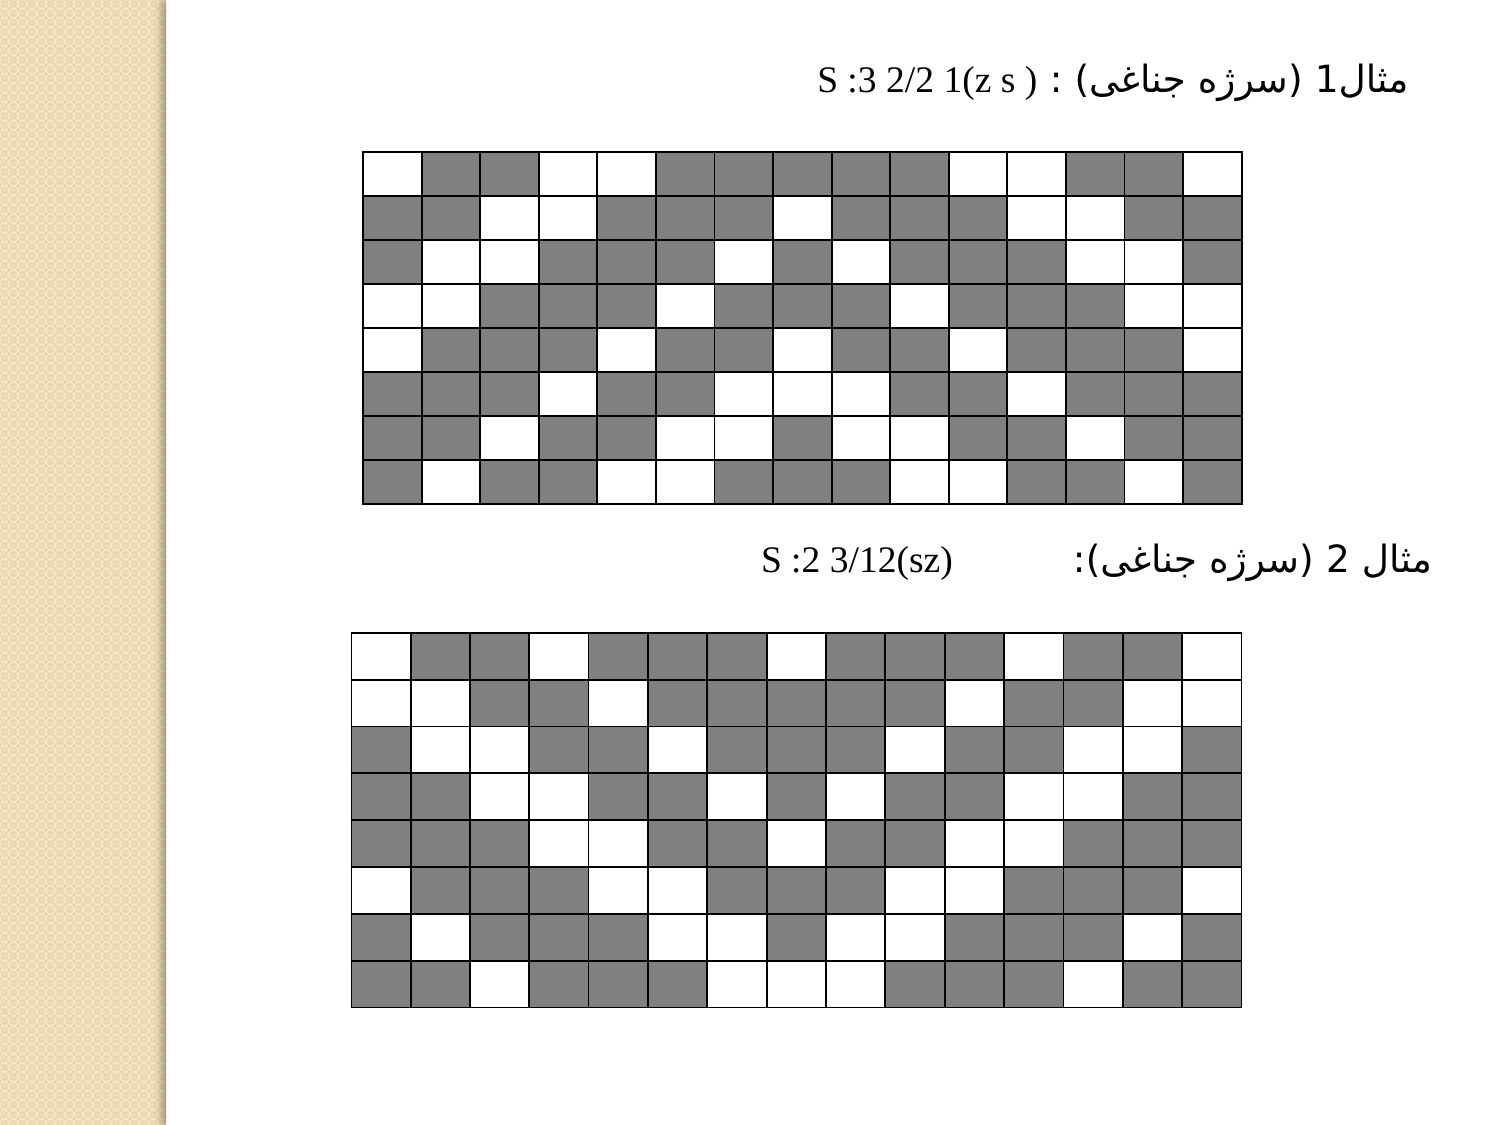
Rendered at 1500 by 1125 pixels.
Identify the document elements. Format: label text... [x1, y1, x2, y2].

table_cell [1124, 962, 1181, 1007]
table_cell [530, 681, 588, 726]
table_cell [891, 417, 948, 459]
table_header [1183, 634, 1241, 679]
table_cell [649, 727, 706, 772]
table_header [1184, 153, 1241, 195]
table_cell [352, 727, 410, 772]
table_cell [774, 241, 831, 283]
table_cell [471, 821, 528, 866]
table_cell [1064, 962, 1122, 1007]
table_cell [946, 727, 1003, 772]
table_cell [649, 681, 706, 726]
table_cell [598, 285, 655, 327]
table_cell [1067, 329, 1124, 371]
table_cell [540, 373, 596, 415]
table_header [649, 634, 706, 679]
table_cell [481, 461, 538, 503]
table_cell [768, 915, 825, 960]
table_cell [1005, 962, 1063, 1007]
table_cell [540, 329, 596, 371]
table_cell [649, 868, 706, 913]
table_cell [589, 774, 647, 819]
table_cell [1183, 962, 1241, 1007]
table_cell [412, 774, 469, 819]
table_cell [774, 197, 831, 239]
table_cell [946, 774, 1003, 819]
table_header [471, 634, 528, 679]
table_cell [833, 373, 889, 415]
table_cell [1067, 417, 1124, 459]
table_cell [946, 821, 1003, 866]
table_cell [768, 868, 825, 913]
table_header [1064, 634, 1122, 679]
table_cell [1124, 774, 1181, 819]
table_header [412, 634, 469, 679]
table_cell [540, 417, 596, 459]
table_cell [1184, 197, 1241, 239]
table_cell [598, 461, 655, 503]
table_cell [1183, 727, 1241, 772]
table_cell [1183, 774, 1241, 819]
table_cell [1064, 681, 1122, 726]
table_cell [657, 417, 714, 459]
table_cell [1008, 417, 1065, 459]
table_cell [774, 285, 831, 327]
table_cell [589, 821, 647, 866]
table_cell [1005, 821, 1063, 866]
table_cell [768, 821, 825, 866]
table_cell [657, 329, 714, 371]
table_cell [364, 373, 421, 415]
table_cell [589, 868, 647, 913]
table_cell [1067, 241, 1124, 283]
table_header [886, 634, 944, 679]
table_cell [530, 727, 588, 772]
table_cell [589, 681, 647, 726]
table_cell [352, 868, 410, 913]
table_cell [1125, 417, 1182, 459]
table_cell [886, 962, 944, 1007]
table_cell [481, 285, 538, 327]
table_cell [833, 329, 889, 371]
table_cell [1124, 915, 1181, 960]
table_cell [1125, 461, 1182, 503]
table_cell [540, 241, 596, 283]
table_cell [715, 417, 772, 459]
table_cell [1124, 868, 1181, 913]
table_cell [657, 373, 714, 415]
table_cell [364, 285, 421, 327]
table_header [364, 153, 421, 195]
table_cell [540, 461, 596, 503]
table_cell [481, 373, 538, 415]
table_cell [352, 681, 410, 726]
table_cell [774, 461, 831, 503]
table_header [352, 634, 410, 679]
table_cell [708, 727, 766, 772]
table_cell [708, 774, 766, 819]
table_cell [1184, 461, 1241, 503]
table_header [1125, 153, 1182, 195]
table_cell [412, 821, 469, 866]
table_cell [886, 915, 944, 960]
table_cell [827, 774, 884, 819]
table_cell [833, 461, 889, 503]
table_cell [1125, 329, 1182, 371]
table_cell [412, 915, 469, 960]
table_cell [412, 962, 469, 1007]
table_cell [1184, 285, 1241, 327]
table_cell [352, 821, 410, 866]
table_cell [1125, 241, 1182, 283]
table_cell [774, 417, 831, 459]
table_cell [768, 962, 825, 1007]
table_cell [1064, 915, 1122, 960]
table_cell [1184, 417, 1241, 459]
table_cell [774, 329, 831, 371]
table_cell [471, 915, 528, 960]
table_header [540, 153, 596, 195]
table_cell [540, 197, 596, 239]
table_header [891, 153, 948, 195]
table_cell [950, 417, 1006, 459]
table_cell [891, 461, 948, 503]
table_cell [423, 241, 479, 283]
table_cell [530, 774, 588, 819]
table_cell [708, 681, 766, 726]
table_cell [886, 727, 944, 772]
table_cell [471, 962, 528, 1007]
table_header [768, 634, 825, 679]
table_cell [540, 285, 596, 327]
table_cell [950, 241, 1006, 283]
table_cell [481, 241, 538, 283]
table_cell [1008, 461, 1065, 503]
table_cell [768, 774, 825, 819]
table_cell [481, 197, 538, 239]
table_cell [1005, 727, 1063, 772]
table_cell [412, 868, 469, 913]
table_cell [708, 962, 766, 1007]
table_header [423, 153, 479, 195]
table_cell [657, 197, 714, 239]
table_cell [1008, 241, 1065, 283]
table_cell [827, 915, 884, 960]
table_cell [715, 197, 772, 239]
table_cell [1183, 915, 1241, 960]
table_cell [657, 461, 714, 503]
table_cell [598, 373, 655, 415]
table_cell [950, 329, 1006, 371]
table_cell [1124, 727, 1181, 772]
table_header [481, 153, 538, 195]
table_cell [481, 417, 538, 459]
table_cell [530, 915, 588, 960]
table_cell [768, 681, 825, 726]
table_cell [598, 417, 655, 459]
table_cell [530, 821, 588, 866]
table_header [598, 153, 655, 195]
table_cell [886, 681, 944, 726]
text_box مثال1 (سرژه جناغی) : S :3 2/2 1(z s ) [93, 47, 1454, 108]
table_cell [471, 774, 528, 819]
table_cell [1184, 329, 1241, 371]
table_cell [715, 373, 772, 415]
table_cell [364, 329, 421, 371]
table_cell [950, 285, 1006, 327]
table_cell [891, 241, 948, 283]
table_cell [364, 417, 421, 459]
table_cell [715, 461, 772, 503]
table_cell [352, 962, 410, 1007]
table_cell [423, 285, 479, 327]
table_cell [1064, 868, 1122, 913]
table_cell [481, 329, 538, 371]
table_header [950, 153, 1006, 195]
table_cell [1064, 727, 1122, 772]
table_cell [1008, 197, 1065, 239]
table_cell [1005, 868, 1063, 913]
table_cell [891, 373, 948, 415]
table_cell [827, 681, 884, 726]
table_cell [1067, 285, 1124, 327]
table_cell [649, 774, 706, 819]
table_cell [950, 373, 1006, 415]
table_header [946, 634, 1003, 679]
table_cell [708, 868, 766, 913]
table_header [708, 634, 766, 679]
table_cell [598, 241, 655, 283]
table_cell [886, 868, 944, 913]
table_cell [950, 197, 1006, 239]
table_cell [423, 417, 479, 459]
table_cell [598, 197, 655, 239]
table_cell [471, 868, 528, 913]
table_cell [364, 461, 421, 503]
table_cell [423, 329, 479, 371]
table_cell [589, 962, 647, 1007]
table_header [530, 634, 588, 679]
table_cell [423, 197, 479, 239]
table_cell [708, 821, 766, 866]
table_cell [833, 197, 889, 239]
table_cell [1067, 373, 1124, 415]
table_cell [891, 285, 948, 327]
table_cell [1183, 681, 1241, 726]
table_cell [827, 821, 884, 866]
table_cell [946, 681, 1003, 726]
table_cell [1005, 915, 1063, 960]
table_cell [833, 417, 889, 459]
table_cell [950, 461, 1006, 503]
text_box مثال 2 (سرژه جناغی): S :2 3/12(sz) [35, 527, 1477, 588]
table_cell [708, 915, 766, 960]
table_cell [1064, 821, 1122, 866]
table_cell [649, 915, 706, 960]
table_cell [471, 681, 528, 726]
table_cell [891, 329, 948, 371]
table_cell [1067, 197, 1124, 239]
table_header [715, 153, 772, 195]
table_cell [471, 727, 528, 772]
table_header [589, 634, 647, 679]
table_cell [715, 241, 772, 283]
table_header [1067, 153, 1124, 195]
table_header [1008, 153, 1065, 195]
table_cell [352, 915, 410, 960]
table_cell [530, 868, 588, 913]
table_cell [530, 962, 588, 1007]
table_cell [715, 329, 772, 371]
table_cell [1008, 329, 1065, 371]
table_cell [768, 727, 825, 772]
table_cell [886, 821, 944, 866]
table_cell [649, 962, 706, 1007]
table_cell [423, 461, 479, 503]
table_cell [833, 285, 889, 327]
table_header [1005, 634, 1063, 679]
table_cell [1183, 821, 1241, 866]
table_cell [589, 915, 647, 960]
table_cell [886, 774, 944, 819]
table_cell [946, 868, 1003, 913]
table_cell [827, 727, 884, 772]
table_cell [946, 962, 1003, 1007]
table_cell [364, 241, 421, 283]
table_cell [657, 241, 714, 283]
table_cell [1125, 197, 1182, 239]
table_header [657, 153, 714, 195]
table_cell [1125, 373, 1182, 415]
table_cell [1184, 373, 1241, 415]
table_cell [1008, 285, 1065, 327]
table_cell [1008, 373, 1065, 415]
table_cell [1005, 774, 1063, 819]
table_cell [1124, 821, 1181, 866]
table_cell [1005, 681, 1063, 726]
table_cell [364, 197, 421, 239]
table_cell [827, 868, 884, 913]
table_cell [827, 962, 884, 1007]
table_cell [1184, 241, 1241, 283]
table_header [1124, 634, 1181, 679]
table_cell [774, 373, 831, 415]
table_cell [1183, 868, 1241, 913]
table_cell [833, 241, 889, 283]
table_cell [412, 681, 469, 726]
table_cell [1064, 774, 1122, 819]
table_header [833, 153, 889, 195]
table_cell [946, 915, 1003, 960]
table_cell [352, 774, 410, 819]
table_header [774, 153, 831, 195]
table_cell [423, 373, 479, 415]
table_cell [1124, 681, 1181, 726]
table_cell [412, 727, 469, 772]
table_cell [715, 285, 772, 327]
table_cell [649, 821, 706, 866]
table_cell [598, 329, 655, 371]
table_cell [589, 727, 647, 772]
table_header [827, 634, 884, 679]
table_cell [1125, 285, 1182, 327]
table_cell [891, 197, 948, 239]
table_cell [657, 285, 714, 327]
table_cell [1067, 461, 1124, 503]
